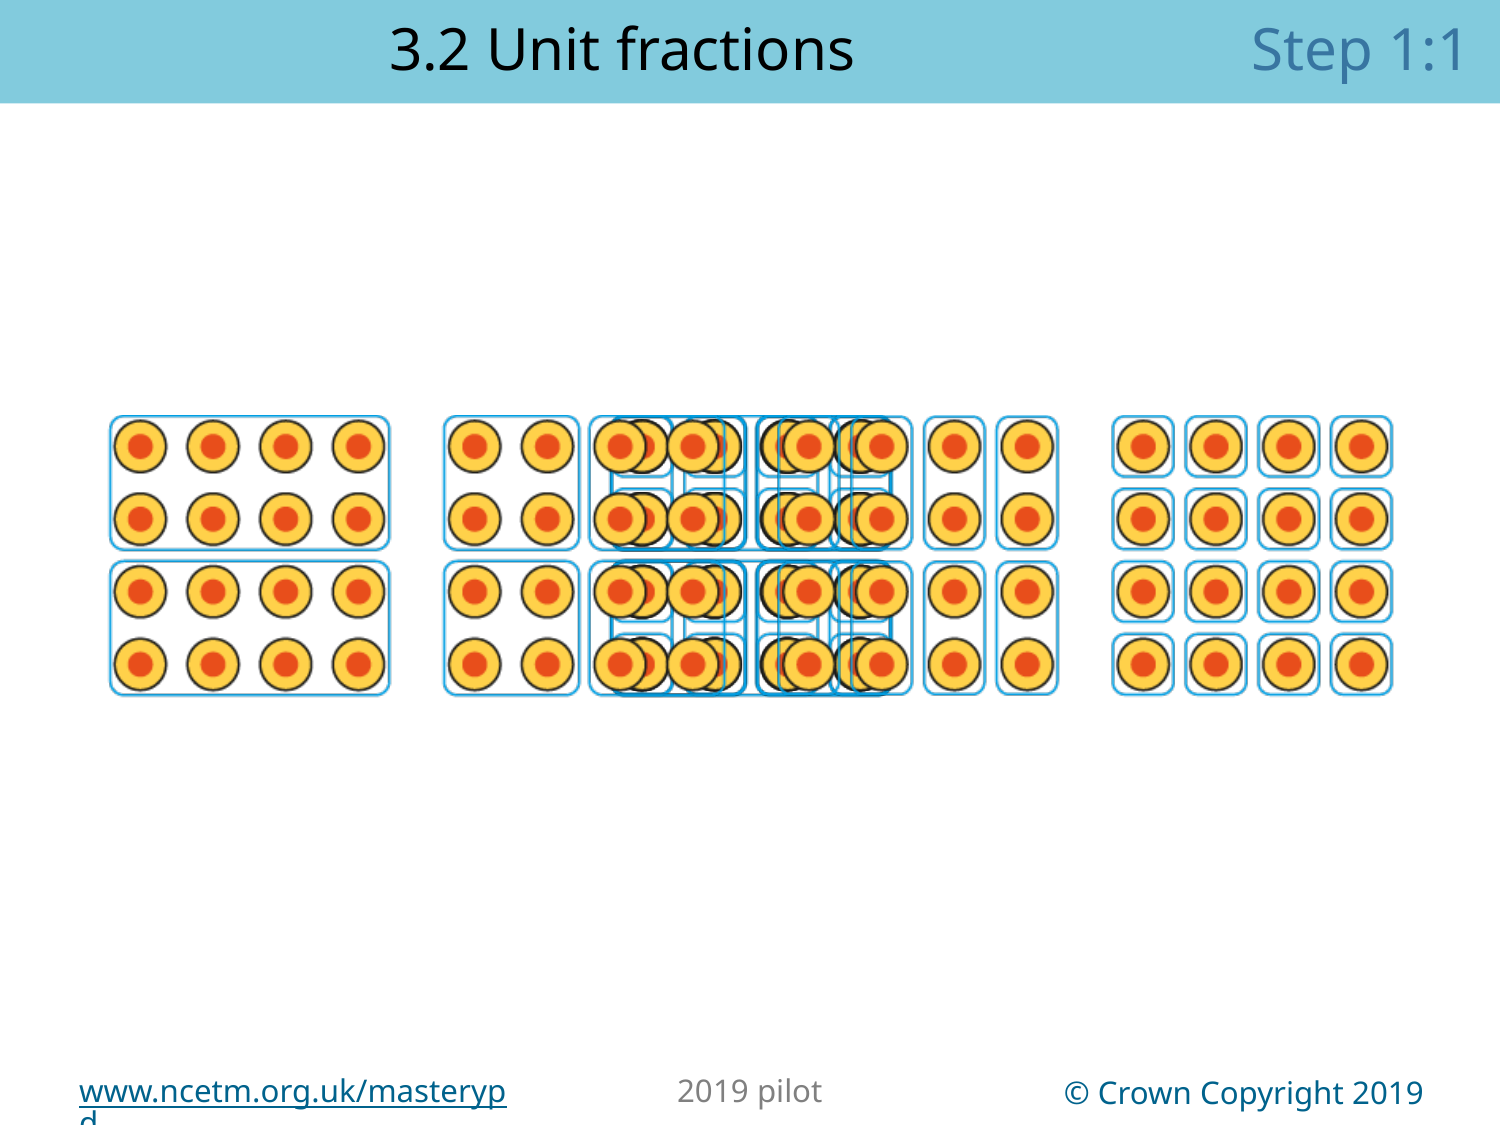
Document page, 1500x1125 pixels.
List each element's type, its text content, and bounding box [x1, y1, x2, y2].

picture [105, 415, 1395, 710]
list 3.2 Unit fractions Step 1:1 [0, 0, 1500, 104]
